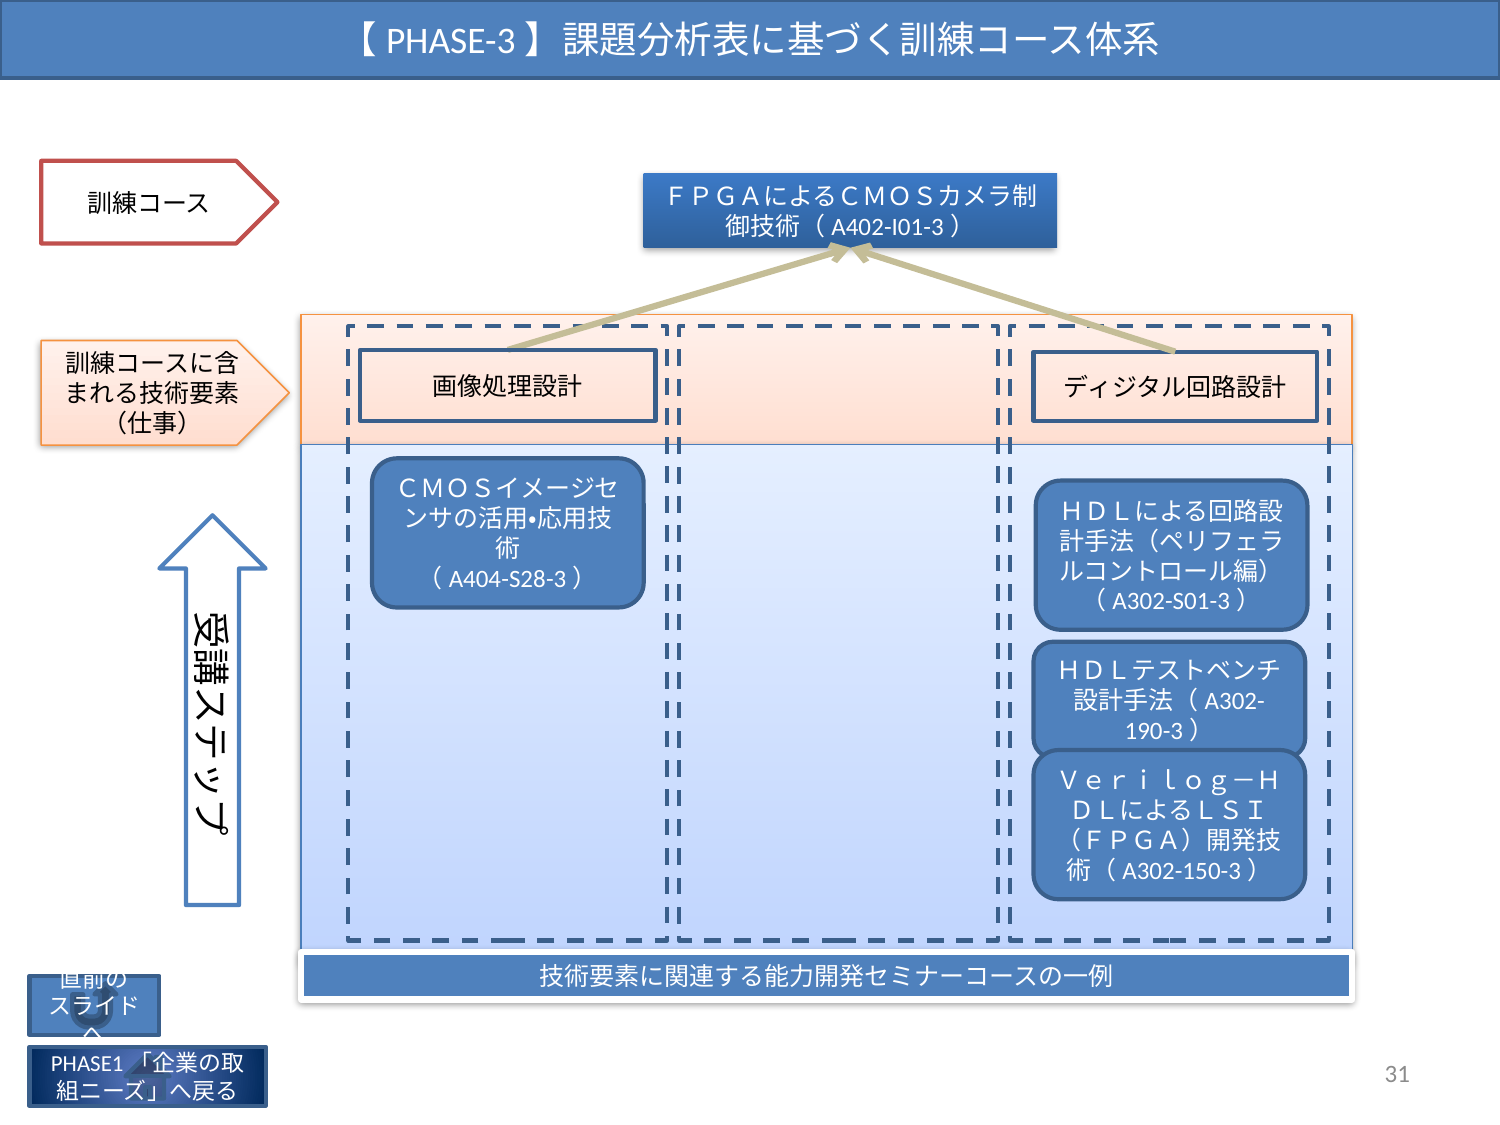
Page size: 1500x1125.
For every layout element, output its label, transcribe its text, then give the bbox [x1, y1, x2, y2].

text_box [999, 361, 1009, 442]
text_box PHASE1「企業の取組ニーズ」へ戻る [27, 1045, 268, 1108]
text_box ＨＤＬテストベンチ設計手法（A302-190-3） [1031, 639, 1308, 755]
text_box 技術要素に関連する能力開発セミナーコースの一例 [298, 949, 1355, 1003]
text_box 【PHASE-3】課題分析表に基づく訓練コース体系 [0, 0, 1500, 80]
text_box [1008, 324, 1331, 943]
slide_number 31 [1074, 1042, 1425, 1103]
text_box ＣＭＯＳイメージセンサの活用・応用技術 （A404-S28-3） [369, 456, 646, 610]
text_box ＦＰＧＡによるＣＭＯＳカメラ制御技術（A402-I01-3） [643, 173, 1058, 246]
text_box Ｖｅｒｉｌｏｇ－ＨＤＬによるＬＳＩ（ＦＰＧＡ）開発技術（A302-150-3） [1031, 747, 1308, 902]
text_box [507, 248, 851, 351]
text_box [851, 248, 1176, 352]
text_box 訓練コース [39, 158, 280, 246]
text_box [668, 358, 679, 442]
text_box [300, 314, 502, 443]
text_box [346, 324, 669, 943]
text_box 画像処理設計 [358, 348, 658, 423]
text_box 直前の スライドへ [27, 974, 161, 1037]
text_box 訓練コースに含まれる技術要素 （仕事） [40, 339, 290, 446]
text_box 受講ステップ [157, 513, 268, 908]
text_box [1180, 314, 1353, 443]
text_box [677, 358, 1000, 943]
text_box [300, 444, 1353, 948]
text_box ＨＤＬによる回路設計手法（ペリフェラルコントロール編）（A302-S01-3） [1033, 478, 1310, 632]
